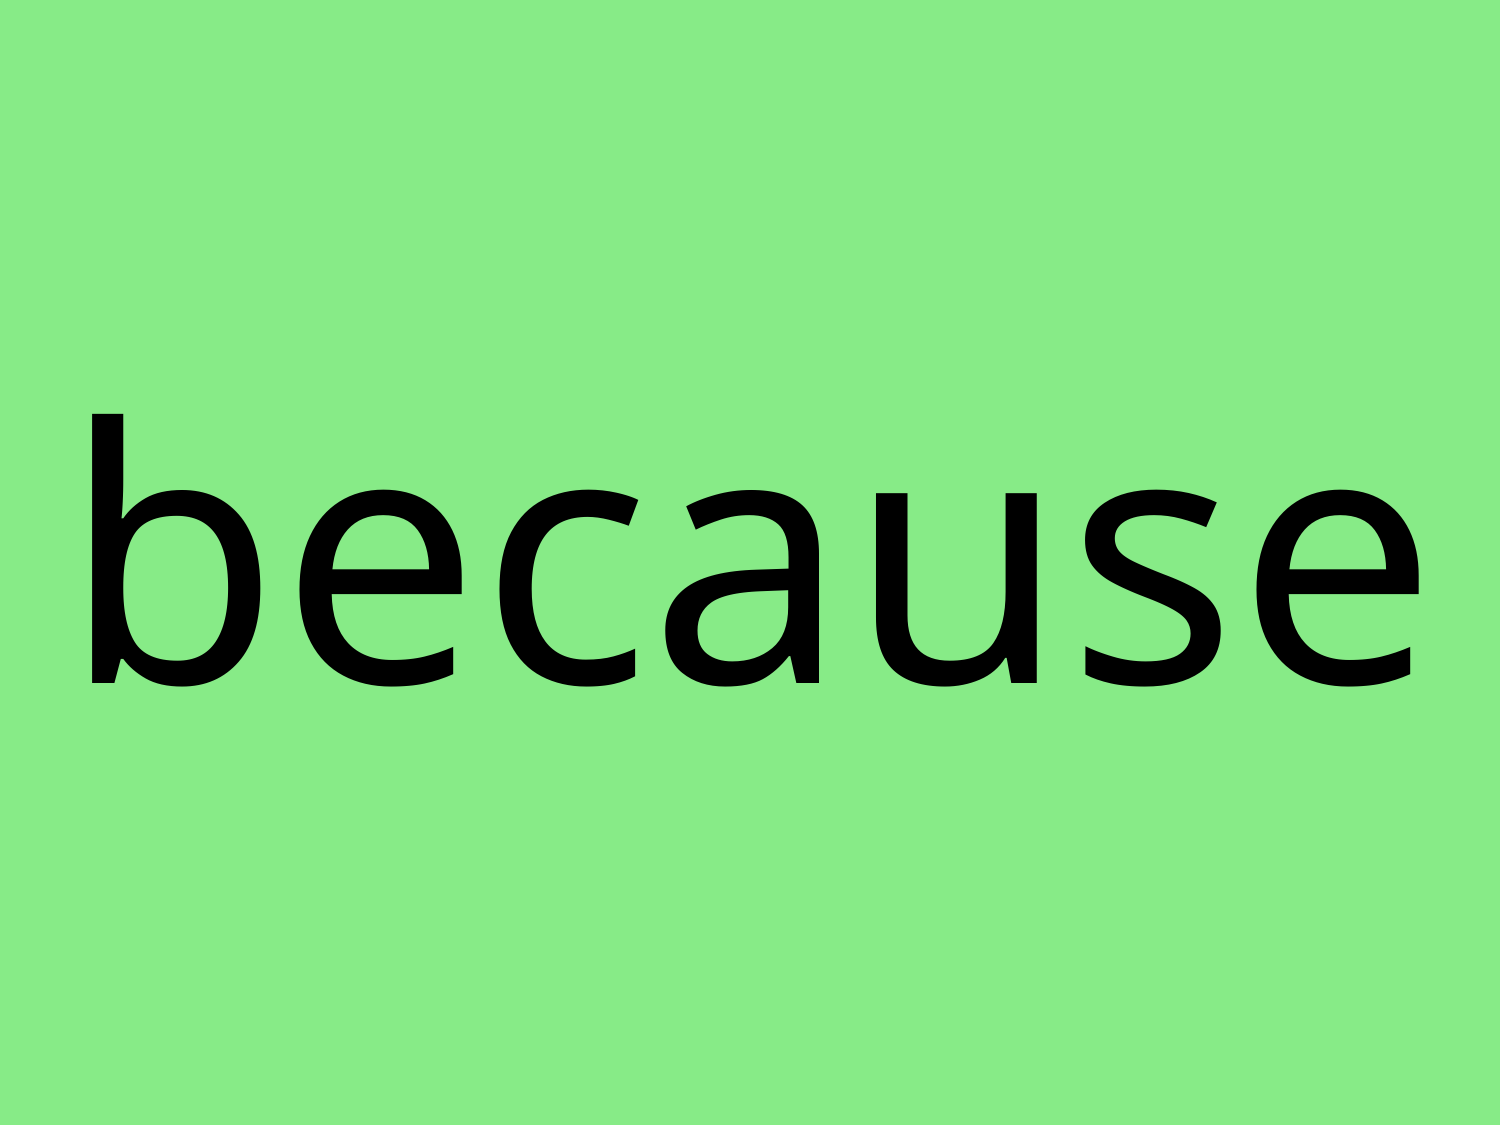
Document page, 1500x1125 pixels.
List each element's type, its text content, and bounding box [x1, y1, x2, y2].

text_box because [41, 259, 1459, 775]
